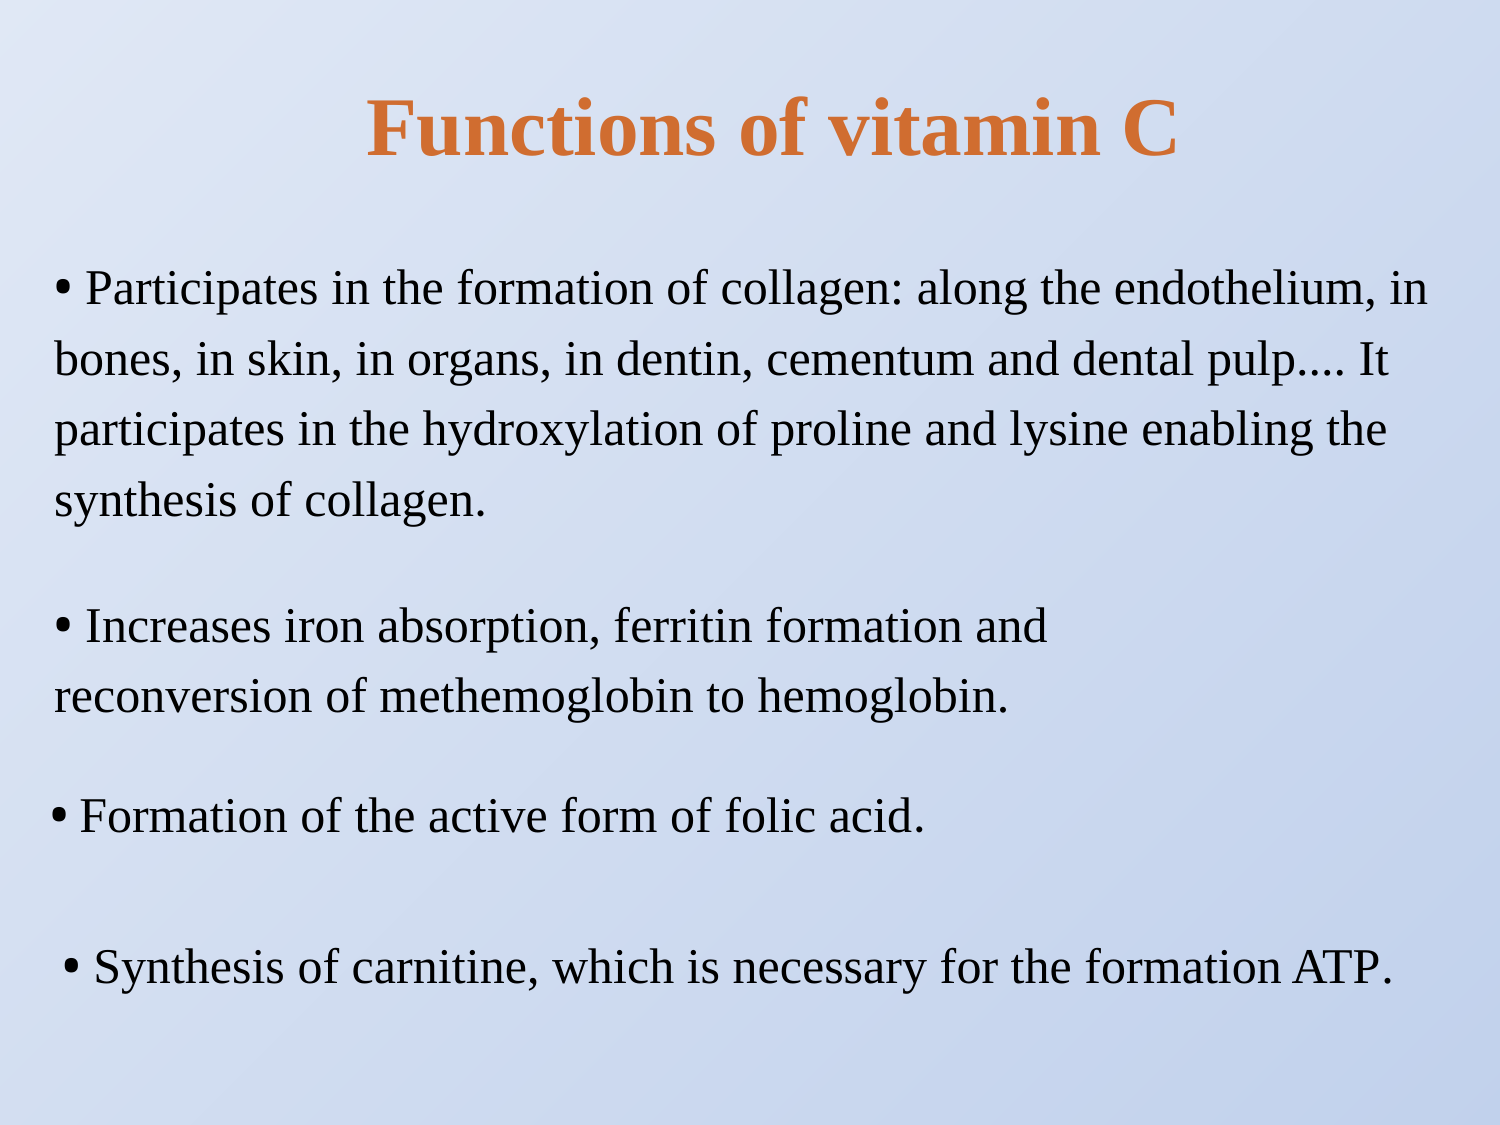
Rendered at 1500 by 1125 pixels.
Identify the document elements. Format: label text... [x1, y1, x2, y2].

text_box • Formation of the active form of folic acid. [50, 774, 948, 910]
text_box Functions of vitamin C [235, 66, 1183, 172]
text_box • Increases iron absorption, ferritin formation and reconversion of methemoglobin to hemoglobin. [54, 581, 1317, 723]
text_box • Participates in the formation of collagen: along the endothelium, in bones, in skin, in organs, in dentin, cementum and dental pulp.... It participates in the hydroxylation of proline and lysine enabling the synthesis of collagen. [54, 243, 1447, 527]
text_box • Synthesis of carnitine, which is necessary for the formation ATP. [62, 926, 1395, 1061]
